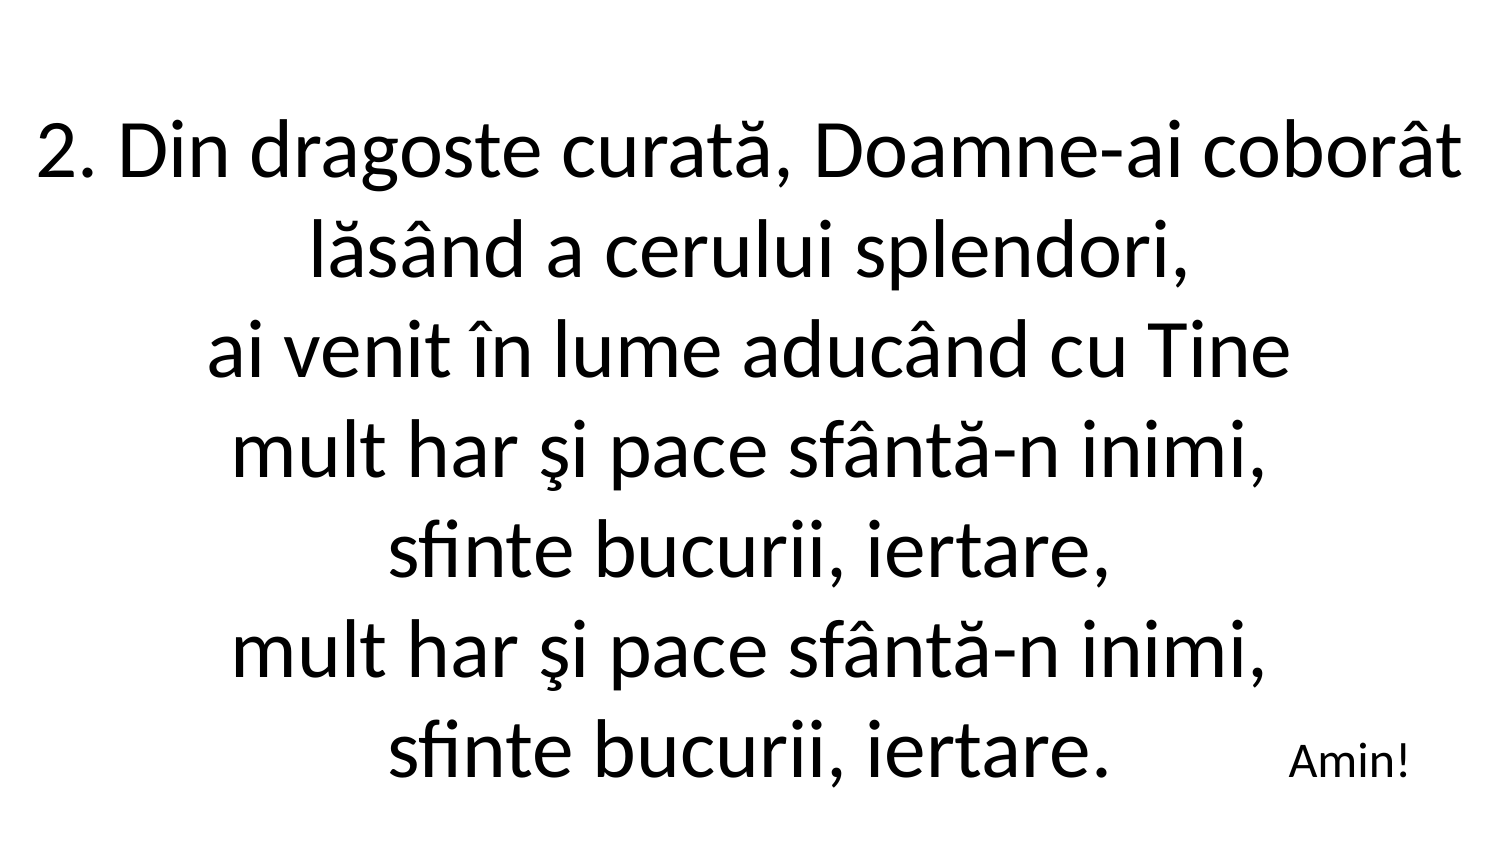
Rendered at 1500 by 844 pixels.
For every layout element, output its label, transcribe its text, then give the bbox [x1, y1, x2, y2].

text_box Amin! [1273, 674, 1427, 795]
text_box 2. Din dragoste curată, Doamne-ai coborât lăsând a cerului splendori, ai venit în lume aducând cu Tine mult har şi pace sfântă-n inimi, sfinte bucurii, iertare, mult har şi pace sfântă-n inimi, sfinte bucurii, iertare. [20, 42, 1480, 802]
